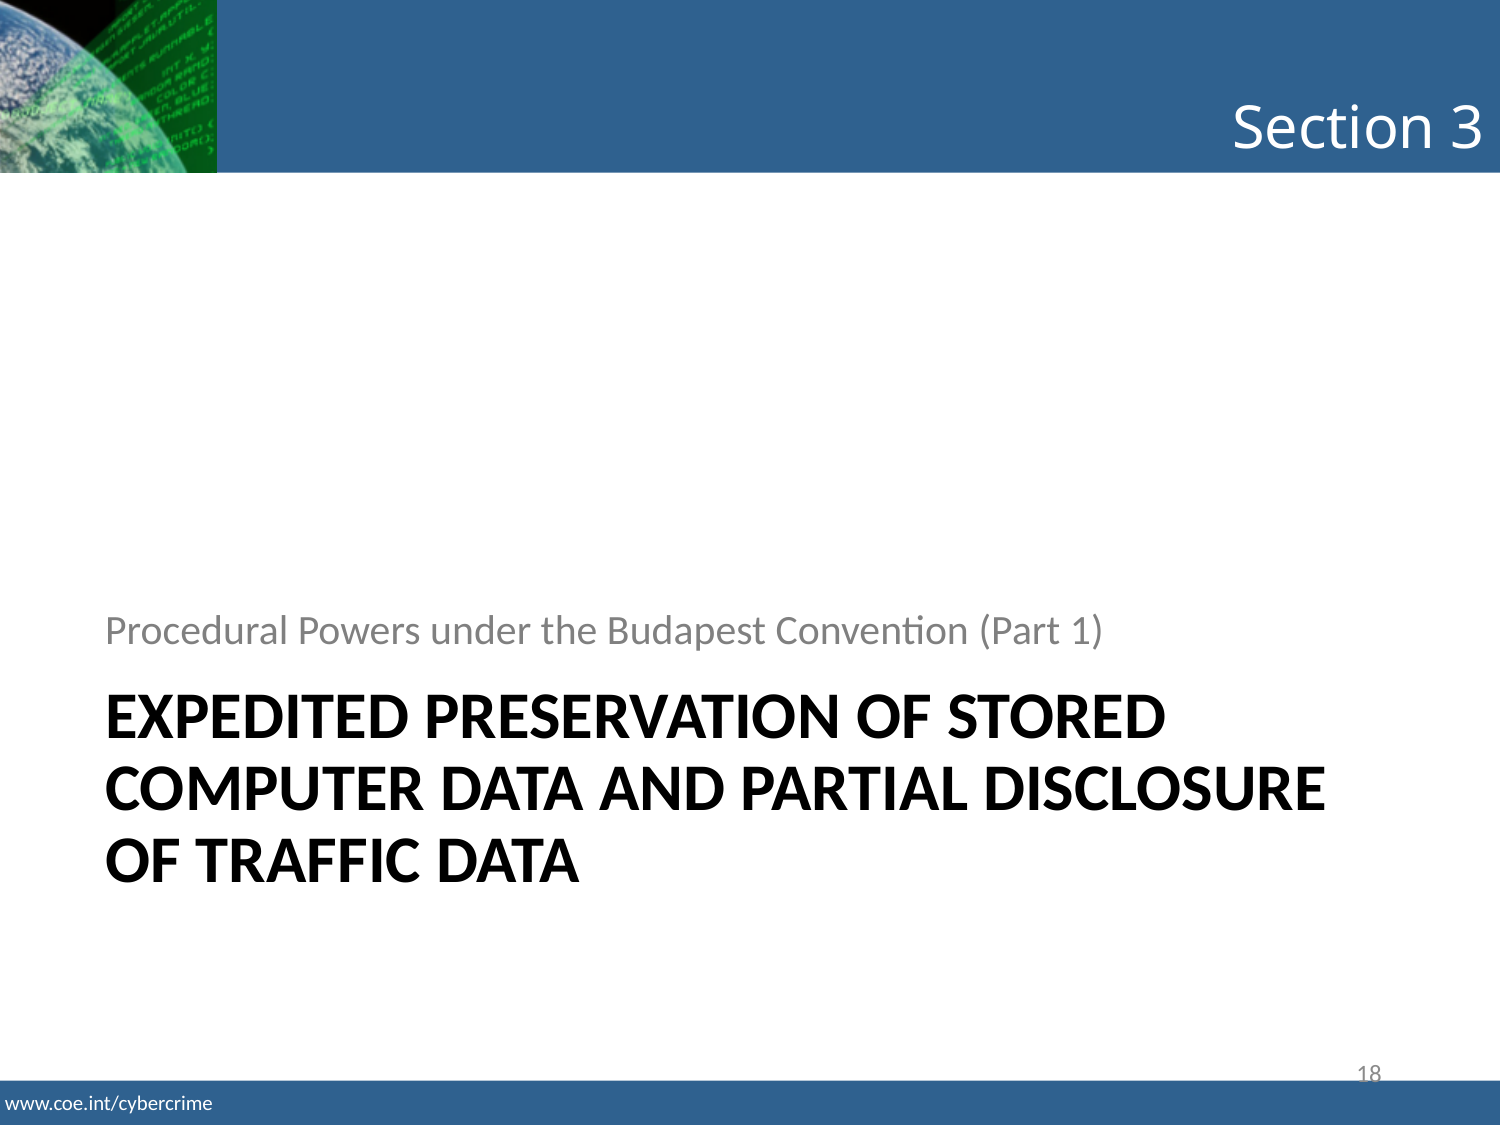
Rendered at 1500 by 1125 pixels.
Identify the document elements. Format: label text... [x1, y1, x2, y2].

list Section 3 [461, 0, 1500, 170]
title EXPEDITED PRESERVATION OF STORED COMPUTER DATA and partial disclosure of traffic data [90, 674, 1385, 920]
slide_number 18 [1059, 1042, 1397, 1103]
list Procedural Powers under the Budapest Convention (Part 1) [90, 601, 1385, 674]
picture [0, 0, 217, 173]
